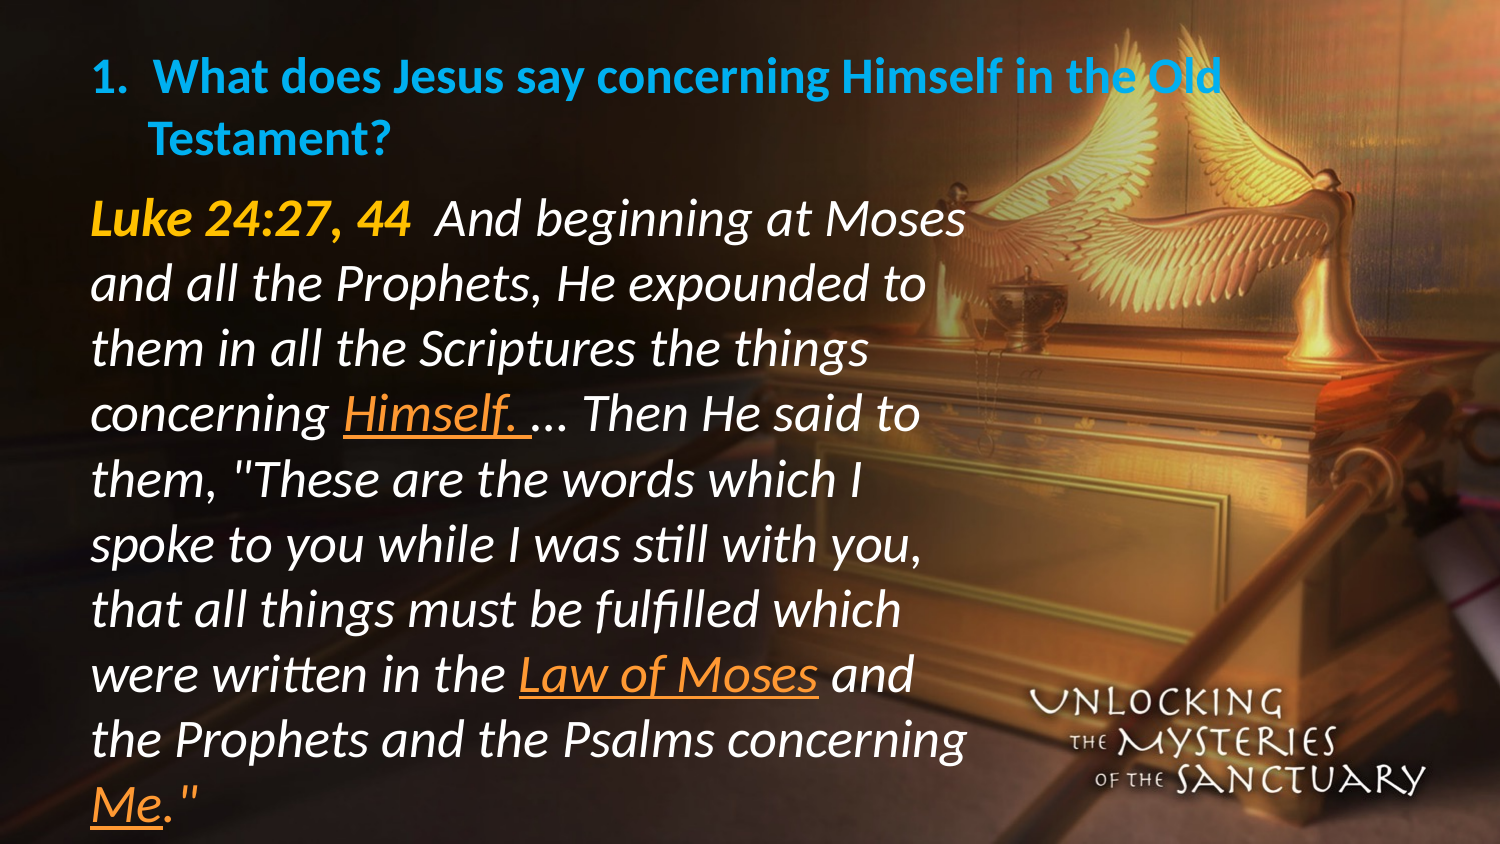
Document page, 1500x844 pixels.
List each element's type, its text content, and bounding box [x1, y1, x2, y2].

title 1. What does Jesus say concerning Himself in the Old Testament? [75, 33, 1425, 175]
picture [0, 0, 1500, 844]
list Luke 24:27, 44 And beginning at Moses and all the Prophets, He expounded to them in all the Scriptures the things concerning Himself. … Then He said to them, "These are the words which I spoke to you while I was still with you, that all things must be fulfilled which were written in the Law of Moses and the Prophets and the Psalms concerning Me." [75, 174, 986, 844]
